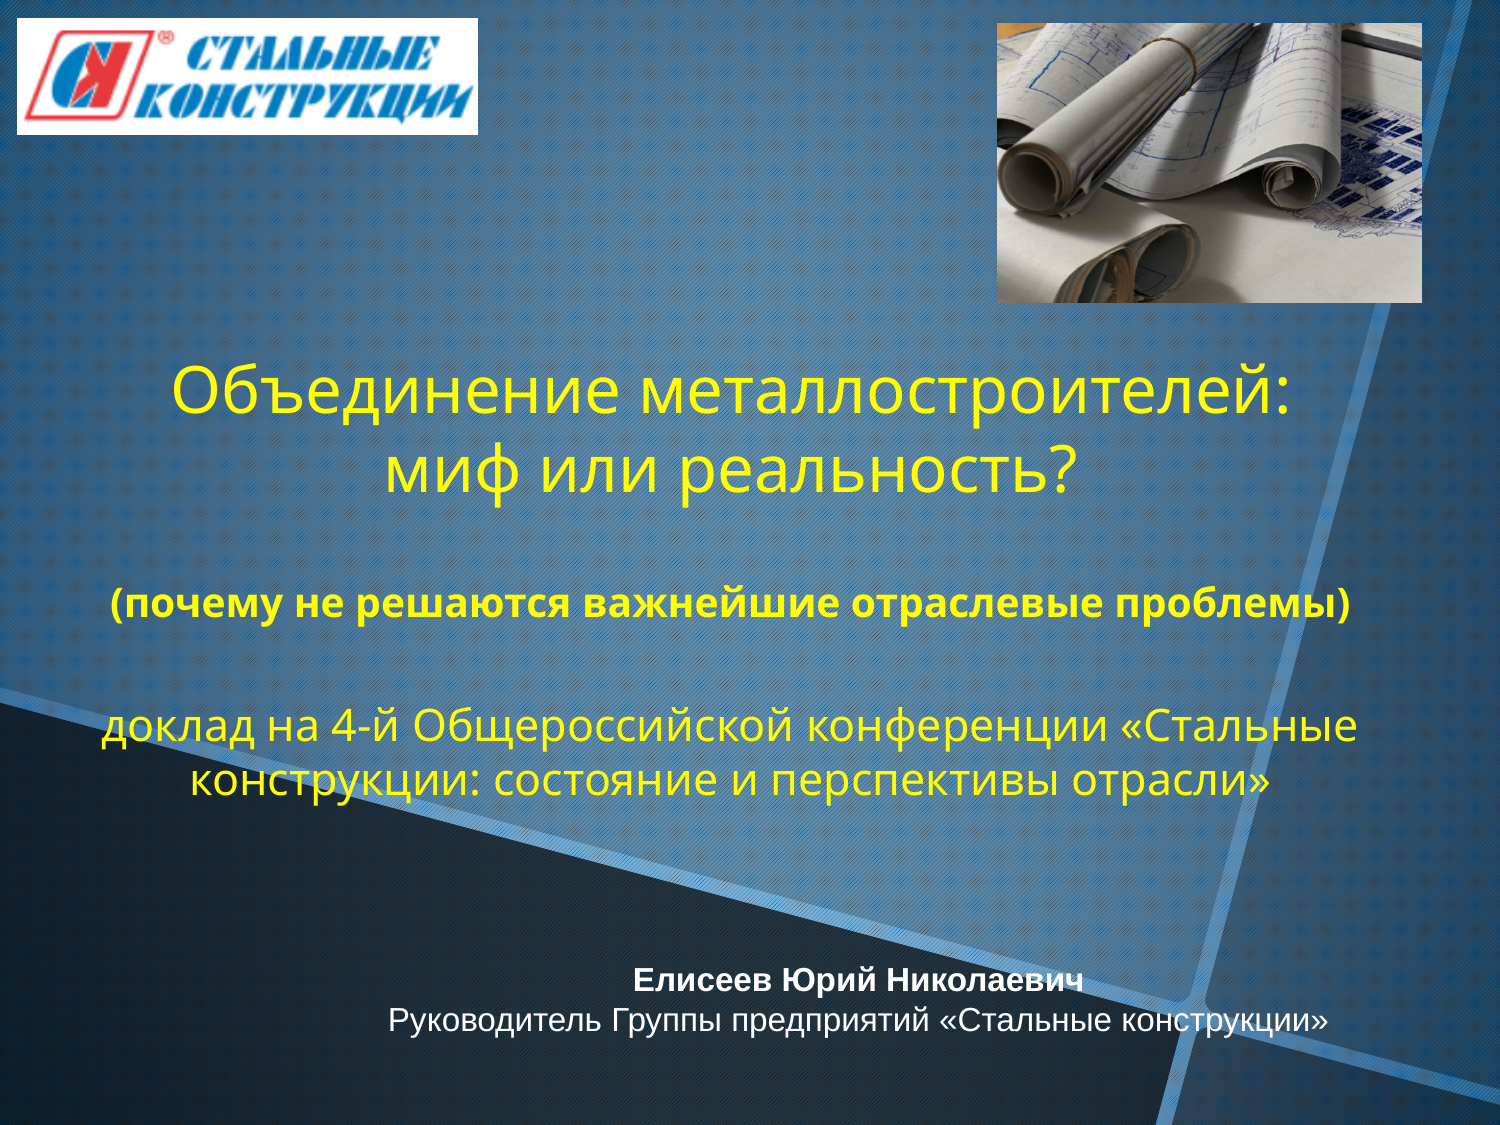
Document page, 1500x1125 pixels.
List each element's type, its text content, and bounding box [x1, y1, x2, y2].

picture [17, 18, 478, 136]
picture [996, 23, 1423, 304]
title Объединение металлостроителей: миф или реальность? (почему не решаются важнейшие отраслевые проблемы) доклад на 4-й Общероссийской конференции «Стальные конструкции: состояние и перспективы отрасли» [39, 338, 1422, 812]
text_box Елисеев Юрий Николаевич Руководитель Группы предприятий «Стальные конструкции» [253, 951, 1465, 1046]
